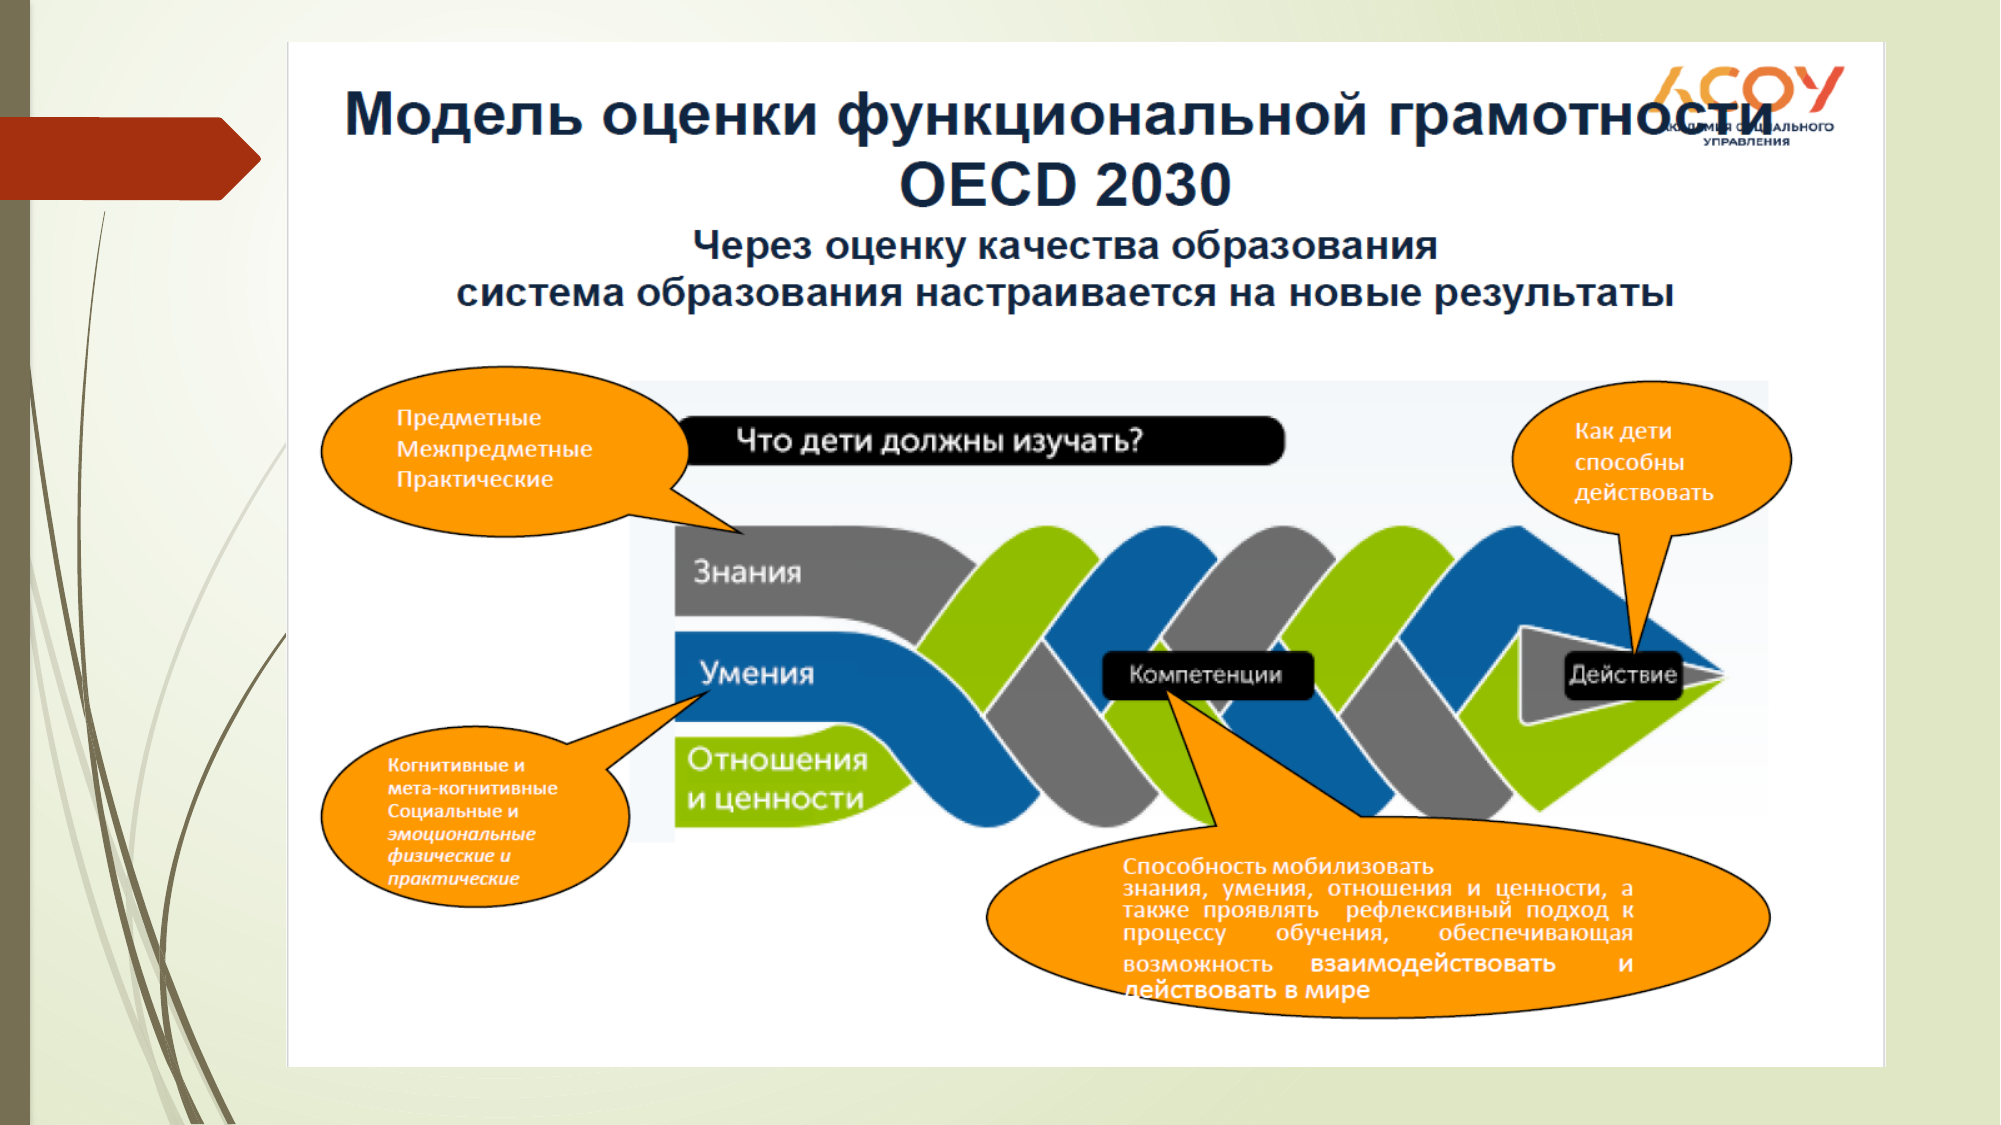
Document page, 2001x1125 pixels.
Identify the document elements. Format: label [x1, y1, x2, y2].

picture [286, 41, 1886, 1067]
